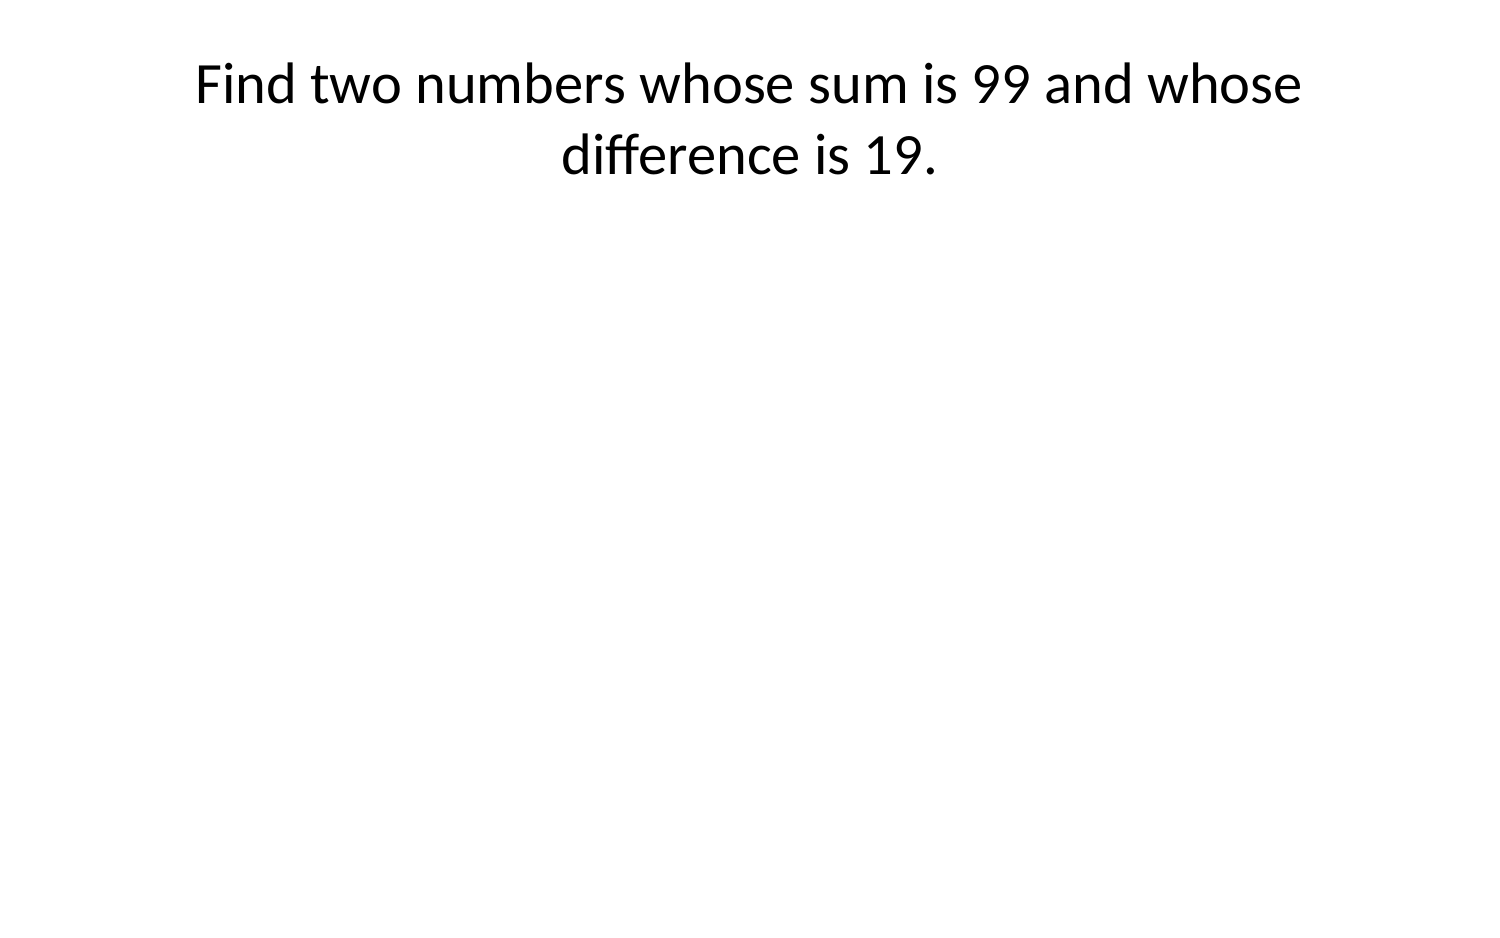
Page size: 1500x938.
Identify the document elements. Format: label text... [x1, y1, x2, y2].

title Find two numbers whose sum is 99 and whose difference is 19. [75, 37, 1425, 194]
